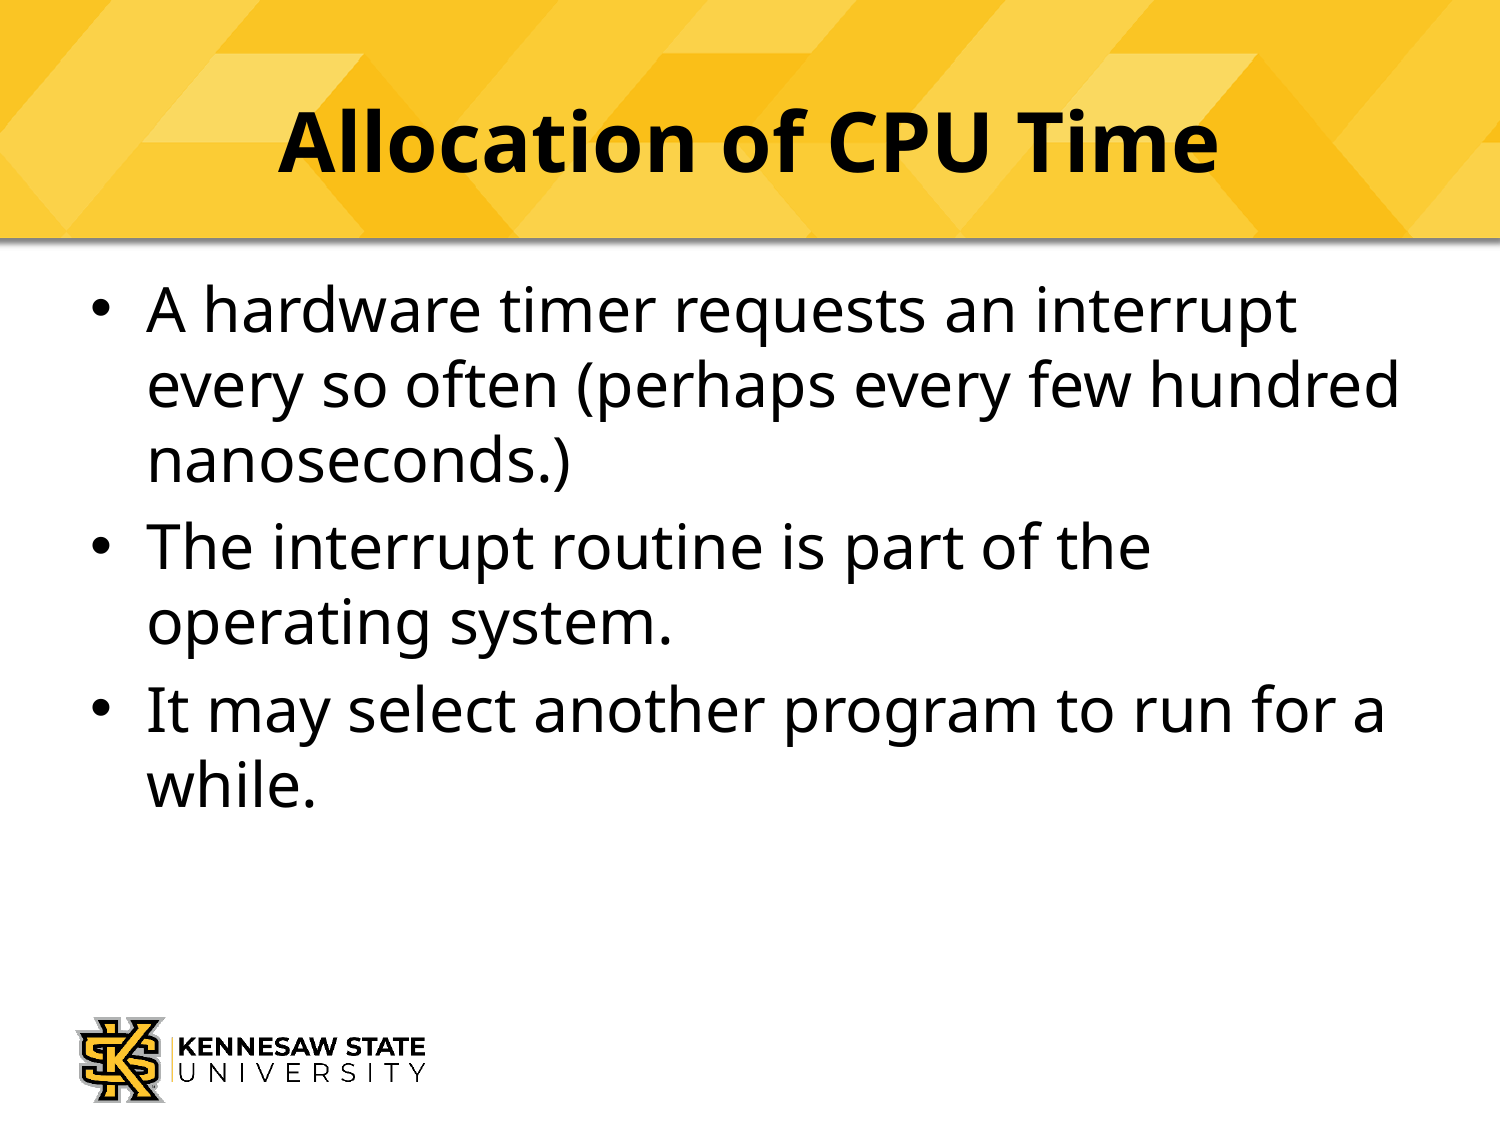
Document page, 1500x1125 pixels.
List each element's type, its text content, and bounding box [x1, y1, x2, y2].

title Allocation of CPU Time [75, 45, 1425, 233]
picture [0, 0, 1500, 251]
list A hardware timer requests an interrupt every so often (perhaps every few hundred nanoseconds.) The interrupt routine is part of the operating system. It may select another program to run for a while. [75, 262, 1425, 1005]
picture [75, 1017, 425, 1103]
